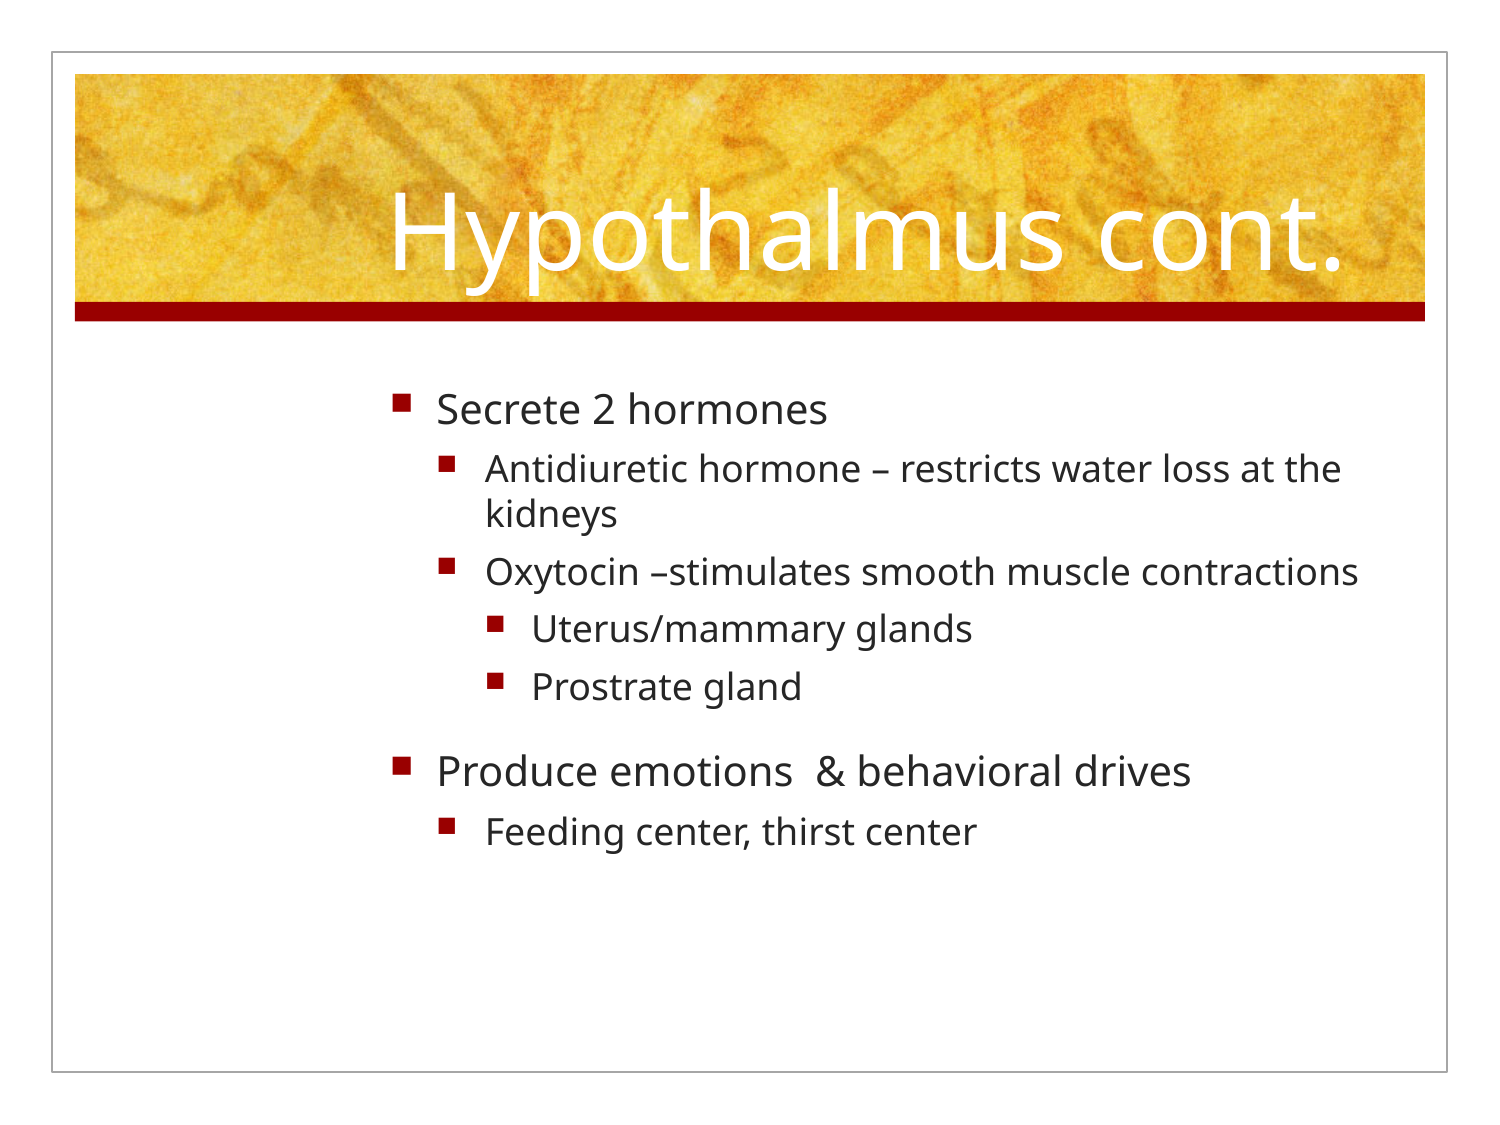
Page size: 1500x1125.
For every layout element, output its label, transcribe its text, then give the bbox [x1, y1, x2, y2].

list Secrete 2 hormones Antidiuretic hormone – restricts water loss at the kidneys Oxytocin –stimulates smooth muscle contractions Uterus/mammary glands Prostrate gland Produce emotions & behavioral drives Feeding center, thirst center [375, 375, 1392, 1005]
picture [75, 74, 1425, 301]
title Hypothalmus cont. [108, 74, 1392, 292]
